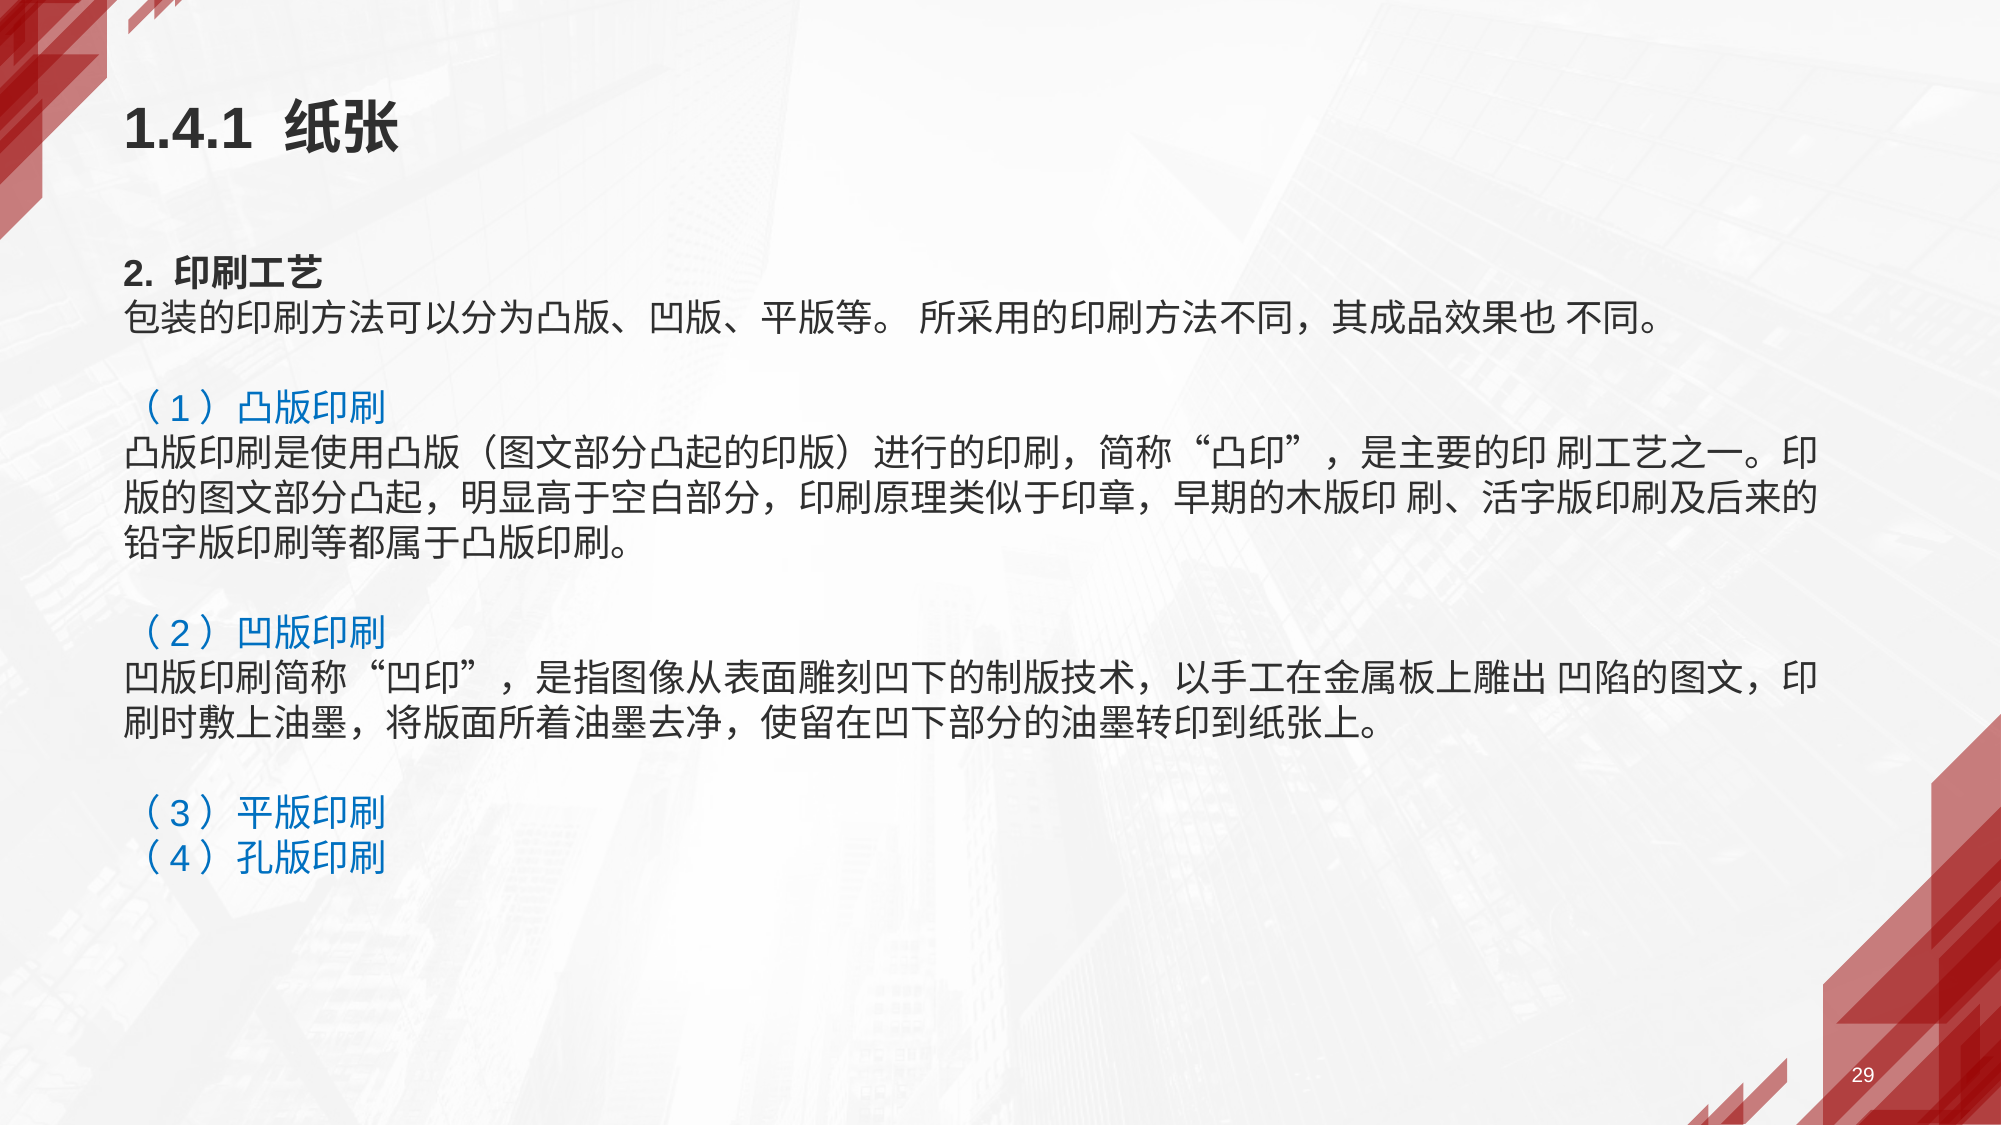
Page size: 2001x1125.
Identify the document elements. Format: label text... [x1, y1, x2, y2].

slide_number 29 [1452, 1056, 1890, 1092]
title 1.4.1 纸张 [108, 81, 1890, 169]
text_box 2. 印刷工艺 包装的印刷方法可以分为凸版、凹版、平版等。 所采用的印刷方法不同，其成品效果也 不同。 （1）凸版印刷 凸版印刷是使用凸版（图文部分凸起的印版）进行的印刷，简称“凸印”，是主要的印 刷工艺之一。印版的图文部分凸起，明显高于空白部分，印刷原理类似于印章，早期的木版印 刷、活字版印刷及后来的铅字版印刷等都属于凸版印刷。 （2）凹版印刷 凹版印刷简称“凹印”，是指图像从表面雕刻凹下的制版技术，以手工在金属板上雕出 凹陷的图文，印刷时敷上油墨，将版面所着油墨去净，使留在凹下部分的油墨转印到纸张上。 （3）平版印刷 （4）孔版印刷 [108, 241, 1867, 887]
